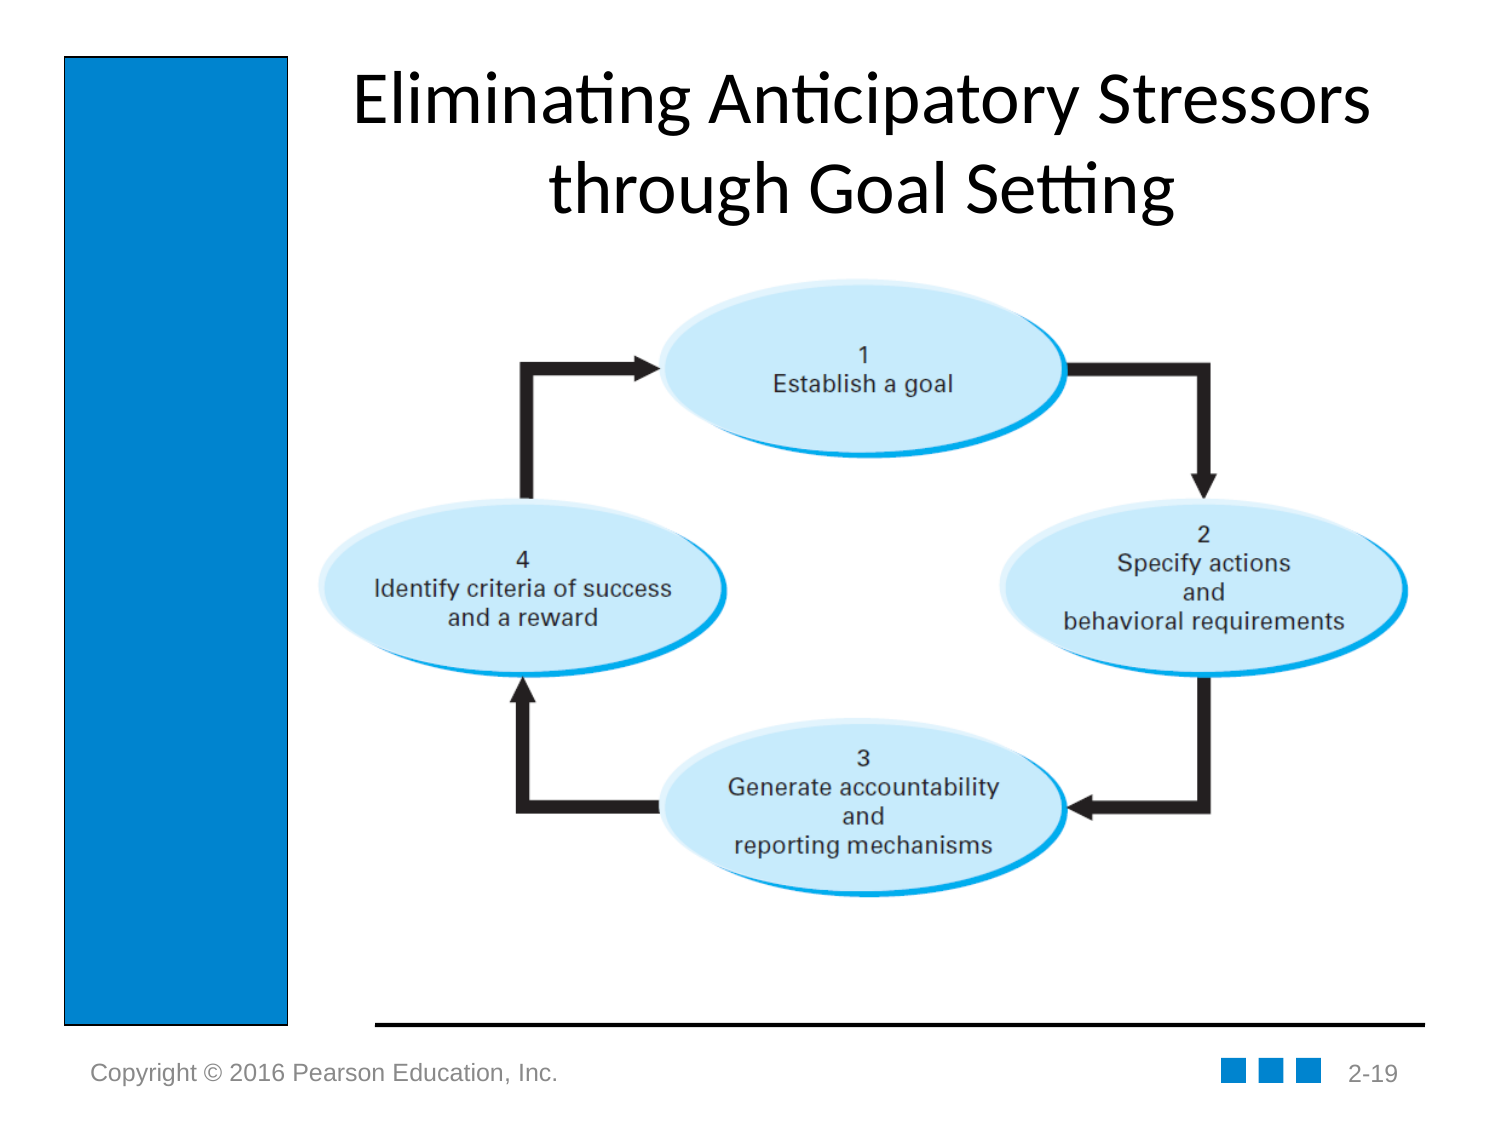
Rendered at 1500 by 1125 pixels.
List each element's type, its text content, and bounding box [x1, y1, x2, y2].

picture [303, 270, 1420, 908]
text_box 2-19 [1333, 1050, 1421, 1095]
text_box [1221, 1057, 1246, 1083]
text_box [1258, 1057, 1284, 1083]
text_box [1296, 1057, 1321, 1083]
text_box Copyright © 2016 Pearson Education, Inc. [75, 1055, 625, 1088]
text_box [64, 56, 288, 1025]
title Eliminating Anticipatory Stressors through Goal Setting [262, 45, 1463, 233]
